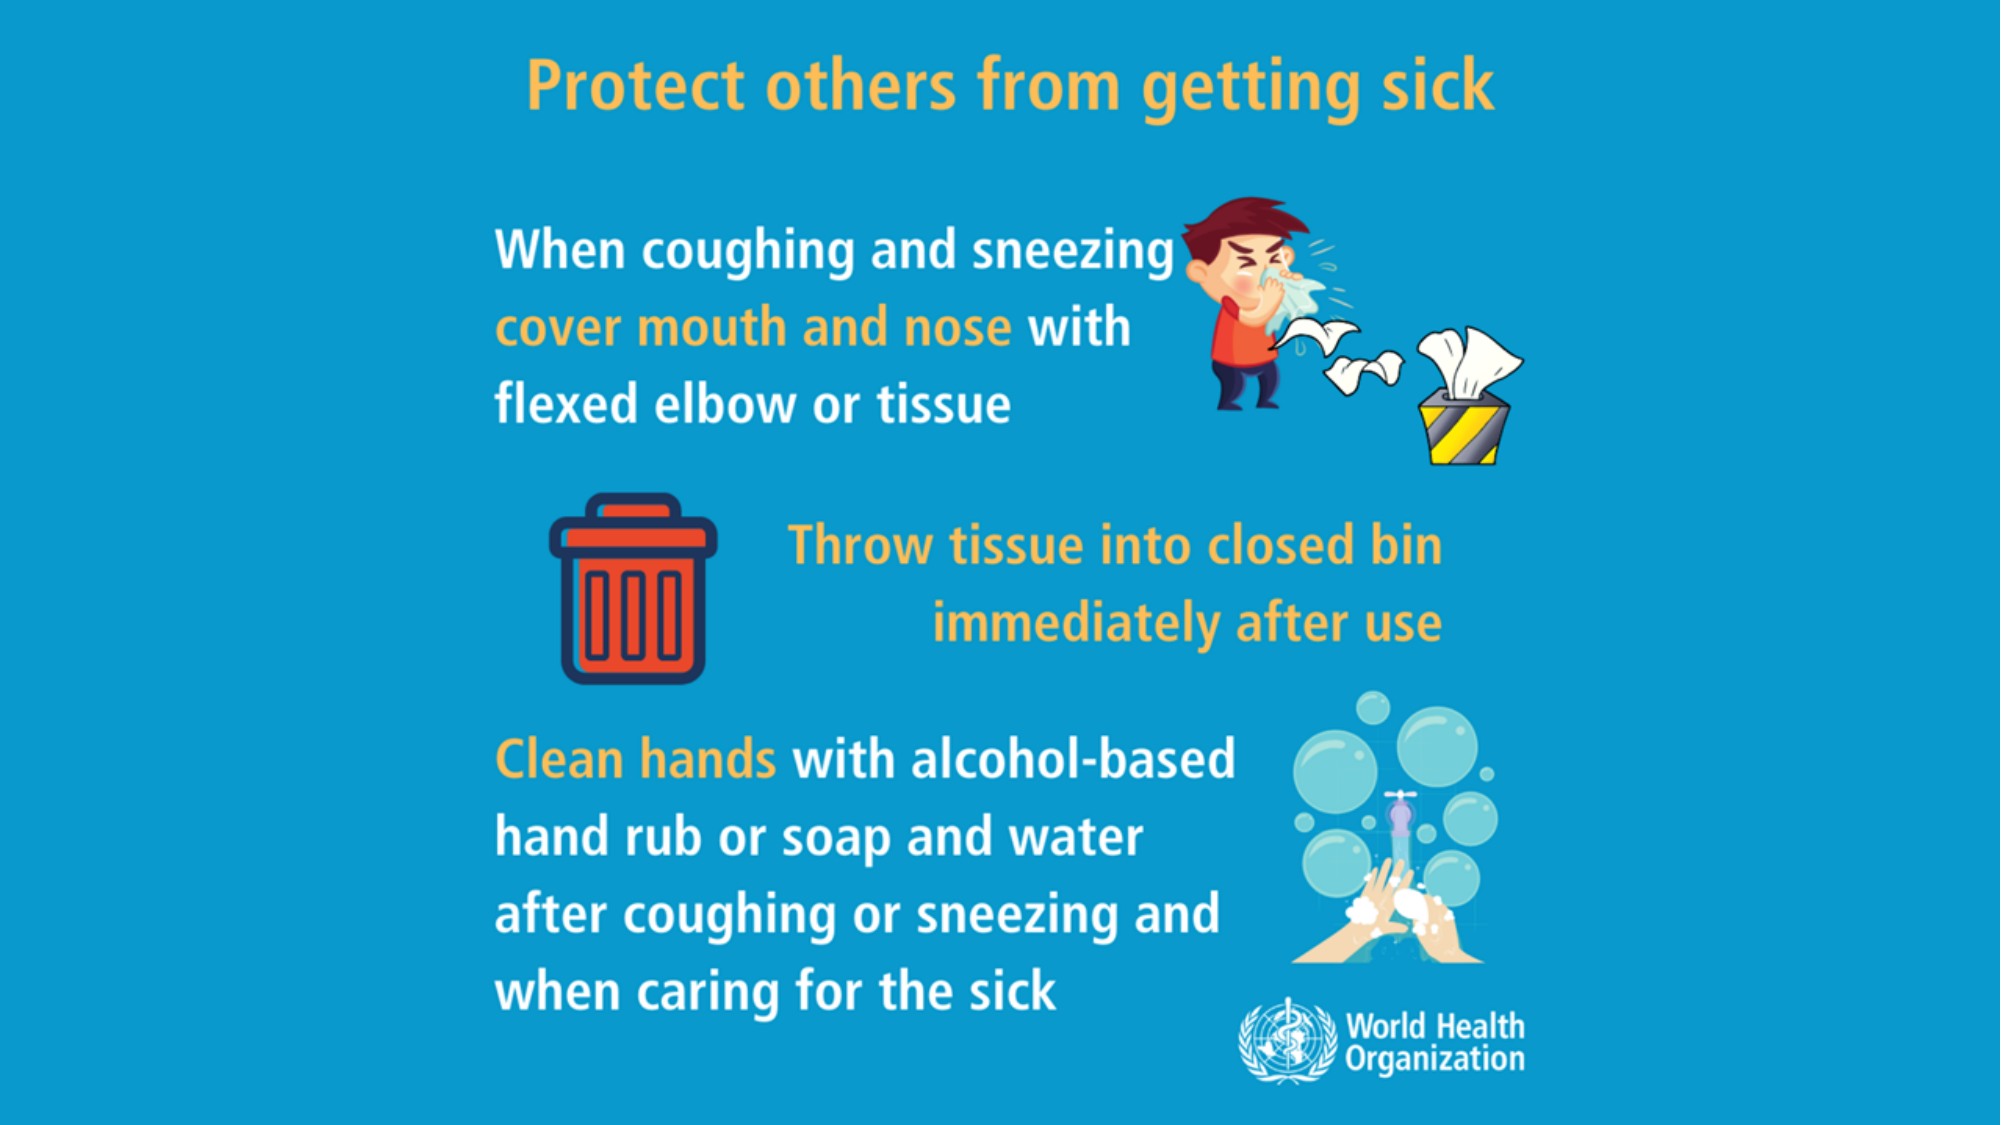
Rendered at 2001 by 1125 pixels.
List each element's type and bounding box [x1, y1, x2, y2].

picture [1080, 239, 1101, 269]
picture [955, 748, 976, 779]
picture [679, 903, 703, 933]
picture [1510, 1051, 1524, 1071]
picture [864, 534, 891, 564]
picture [1264, 598, 1301, 641]
picture [900, 967, 924, 1010]
picture [848, 741, 866, 779]
picture [556, 393, 580, 423]
picture [1237, 611, 1261, 641]
picture [804, 62, 827, 111]
picture [1404, 534, 1411, 564]
picture [549, 316, 574, 346]
picture [942, 736, 950, 778]
picture [648, 903, 674, 933]
picture [1184, 599, 1192, 641]
picture [591, 71, 624, 111]
picture [977, 54, 1001, 109]
picture [806, 825, 832, 855]
picture [934, 393, 954, 424]
picture [1490, 1011, 1524, 1039]
picture [934, 316, 960, 346]
picture [1155, 611, 1179, 642]
picture [600, 239, 624, 269]
picture [661, 980, 685, 1010]
picture [1050, 891, 1057, 899]
picture [1069, 736, 1077, 778]
picture [1397, 706, 1478, 788]
picture [756, 748, 776, 779]
picture [767, 903, 775, 933]
picture [767, 71, 800, 111]
picture [1418, 611, 1442, 642]
picture [964, 316, 984, 346]
picture [1158, 748, 1177, 779]
picture [550, 493, 717, 684]
picture [1128, 825, 1143, 855]
picture [1069, 71, 1118, 109]
picture [792, 748, 833, 778]
picture [567, 980, 591, 1010]
picture [1116, 534, 1140, 564]
picture [1106, 303, 1129, 346]
picture [756, 226, 780, 269]
picture [935, 600, 943, 607]
picture [567, 71, 587, 109]
picture [930, 226, 955, 269]
picture [1005, 71, 1025, 109]
picture [1094, 600, 1102, 607]
picture [971, 980, 990, 1010]
picture [727, 736, 752, 779]
picture [844, 393, 860, 423]
picture [538, 967, 562, 1010]
picture [1277, 534, 1296, 564]
picture [1031, 534, 1054, 564]
picture [970, 903, 993, 933]
picture [1319, 262, 1337, 271]
picture [987, 316, 1011, 346]
picture [845, 534, 861, 564]
picture [720, 825, 746, 855]
picture [847, 980, 862, 1010]
picture [971, 534, 979, 564]
picture [1029, 71, 1063, 111]
picture [1143, 527, 1162, 564]
picture [966, 813, 991, 855]
picture [1329, 298, 1353, 308]
picture [1008, 826, 1049, 855]
picture [598, 748, 622, 778]
picture [628, 825, 643, 855]
picture [1208, 534, 1229, 564]
picture [899, 381, 907, 389]
picture [1309, 239, 1324, 247]
picture [1164, 534, 1190, 564]
picture [906, 71, 927, 109]
picture [1403, 522, 1411, 530]
picture [1105, 227, 1113, 234]
picture [1092, 903, 1117, 945]
picture [638, 980, 659, 1010]
picture [938, 825, 961, 855]
picture [1182, 71, 1213, 111]
picture [1119, 239, 1143, 269]
picture [1417, 534, 1441, 564]
picture [1416, 824, 1437, 844]
picture [1059, 534, 1083, 564]
picture [836, 825, 860, 855]
picture [726, 239, 751, 281]
picture [1234, 521, 1242, 564]
picture [979, 748, 1005, 779]
picture [495, 980, 535, 1010]
picture [698, 748, 722, 778]
picture [1395, 611, 1414, 642]
picture [1078, 819, 1096, 855]
picture [1299, 534, 1324, 564]
picture [1247, 534, 1273, 564]
picture [624, 903, 645, 933]
picture [707, 903, 732, 945]
picture [942, 903, 965, 933]
picture [1431, 1044, 1437, 1071]
picture [912, 748, 936, 779]
picture [497, 813, 520, 855]
picture [786, 227, 794, 234]
picture [1025, 239, 1049, 269]
picture [1105, 239, 1113, 269]
picture [1216, 62, 1240, 111]
picture [572, 239, 596, 269]
picture [901, 239, 925, 269]
picture [496, 738, 523, 779]
picture [816, 980, 842, 1010]
picture [1443, 791, 1498, 846]
picture [1356, 691, 1390, 725]
picture [935, 612, 943, 641]
picture [1099, 825, 1123, 855]
picture [725, 980, 748, 1010]
picture [1271, 71, 1281, 109]
picture [1038, 748, 1064, 779]
picture [997, 239, 1021, 269]
picture [1050, 903, 1057, 933]
picture [869, 71, 900, 111]
picture [1243, 62, 1265, 111]
picture [698, 239, 721, 269]
picture [1438, 1013, 1487, 1039]
picture [1290, 71, 1320, 109]
picture [1008, 980, 1029, 1010]
picture [520, 316, 546, 346]
picture [809, 903, 835, 945]
picture [569, 748, 593, 779]
picture [606, 316, 621, 346]
picture [1147, 239, 1173, 281]
picture [1291, 789, 1484, 963]
picture [554, 825, 578, 855]
picture [1326, 71, 1359, 126]
picture [997, 903, 1021, 933]
picture [1094, 612, 1102, 641]
picture [711, 980, 718, 1010]
picture [911, 393, 931, 424]
picture [1271, 56, 1281, 66]
picture [1470, 1047, 1481, 1071]
picture [1414, 1051, 1428, 1071]
picture [1107, 611, 1131, 642]
picture [728, 393, 754, 424]
picture [1085, 309, 1102, 346]
picture [854, 903, 880, 933]
picture [1102, 522, 1110, 530]
picture [1134, 604, 1152, 641]
picture [1415, 56, 1425, 66]
picture [1479, 767, 1494, 782]
picture [516, 381, 524, 423]
picture [496, 903, 519, 933]
picture [1294, 812, 1315, 832]
picture [930, 71, 955, 111]
picture [828, 239, 854, 281]
picture [496, 316, 517, 346]
picture [974, 239, 993, 269]
picture [1143, 71, 1176, 126]
picture [1028, 317, 1068, 346]
picture [783, 825, 802, 856]
picture [906, 316, 930, 346]
picture [1208, 736, 1234, 779]
picture [971, 522, 979, 530]
picture [711, 969, 719, 976]
picture [753, 980, 778, 1022]
picture [893, 534, 933, 564]
picture [767, 891, 775, 899]
picture [795, 967, 814, 1010]
picture [1072, 304, 1081, 312]
picture [1464, 55, 1495, 109]
picture [908, 825, 932, 855]
picture [1366, 612, 1390, 641]
picture [865, 825, 890, 868]
picture [684, 381, 692, 423]
picture [1196, 612, 1221, 654]
picture [628, 62, 652, 111]
picture [870, 736, 894, 778]
picture [576, 316, 601, 346]
picture [595, 980, 619, 1010]
picture [1373, 521, 1398, 564]
picture [1384, 71, 1408, 111]
picture [543, 226, 567, 269]
picture [899, 393, 907, 423]
picture [582, 813, 608, 855]
picture [1440, 1051, 1469, 1071]
picture [1333, 287, 1345, 292]
picture [949, 611, 987, 641]
picture [837, 736, 844, 744]
picture [1180, 748, 1204, 779]
picture [529, 736, 536, 778]
picture [800, 239, 824, 269]
picture [1346, 1044, 1411, 1078]
picture [656, 393, 680, 424]
picture [750, 825, 766, 855]
picture [1083, 759, 1096, 765]
picture [814, 393, 840, 424]
picture [495, 380, 513, 423]
picture [1193, 890, 1218, 933]
picture [1129, 748, 1153, 779]
picture [611, 381, 636, 424]
picture [655, 71, 686, 111]
picture [949, 527, 967, 564]
picture [1010, 736, 1034, 778]
picture [756, 393, 797, 423]
picture [1051, 825, 1075, 855]
picture [1025, 903, 1045, 933]
picture [1483, 1044, 1507, 1071]
picture [670, 748, 693, 779]
picture [643, 239, 664, 269]
picture [721, 62, 744, 111]
picture [562, 903, 586, 933]
picture [639, 316, 678, 346]
picture [690, 980, 706, 1010]
picture [1418, 328, 1522, 464]
picture [592, 903, 607, 933]
picture [1182, 197, 1359, 410]
picture [1063, 599, 1088, 641]
picture [861, 303, 886, 346]
picture [1311, 245, 1335, 256]
picture [676, 813, 701, 855]
picture [1165, 903, 1188, 933]
picture [713, 316, 736, 346]
picture [1304, 611, 1328, 642]
picture [958, 393, 982, 424]
picture [1432, 71, 1459, 111]
picture [877, 386, 895, 424]
picture [986, 393, 1010, 424]
picture [878, 973, 897, 1010]
picture [740, 309, 758, 346]
picture [1072, 317, 1081, 346]
picture [928, 980, 952, 1010]
picture [529, 393, 553, 424]
picture [884, 903, 901, 933]
picture [524, 825, 548, 855]
picture [918, 903, 937, 933]
picture [1325, 352, 1403, 395]
picture [837, 748, 844, 778]
picture [833, 316, 857, 346]
picture [1063, 903, 1087, 933]
picture [833, 55, 863, 109]
picture [692, 71, 719, 111]
picture [1033, 967, 1056, 1010]
picture [1327, 521, 1353, 564]
picture [529, 59, 561, 109]
picture [1346, 1011, 1425, 1039]
picture [1238, 997, 1338, 1085]
picture [1035, 611, 1059, 642]
picture [803, 316, 827, 346]
picture [984, 534, 1004, 564]
picture [1053, 239, 1078, 269]
picture [542, 748, 566, 779]
picture [642, 736, 666, 778]
picture [1103, 534, 1110, 564]
picture [1135, 903, 1160, 933]
picture [647, 826, 671, 855]
picture [1293, 730, 1378, 814]
picture [667, 239, 693, 269]
picture [992, 611, 1031, 641]
picture [737, 890, 761, 933]
picture [495, 229, 540, 269]
picture [1362, 815, 1376, 830]
picture [762, 303, 785, 346]
picture [786, 239, 794, 269]
picture [698, 381, 724, 424]
picture [1007, 534, 1026, 564]
picture [1415, 71, 1425, 109]
picture [682, 316, 708, 346]
picture [781, 903, 805, 933]
picture [787, 525, 813, 564]
picture [1332, 612, 1348, 641]
picture [583, 393, 607, 424]
picture [1101, 736, 1126, 779]
picture [816, 521, 840, 564]
picture [995, 969, 1003, 976]
picture [872, 239, 896, 269]
picture [995, 980, 1003, 1010]
picture [523, 889, 559, 933]
